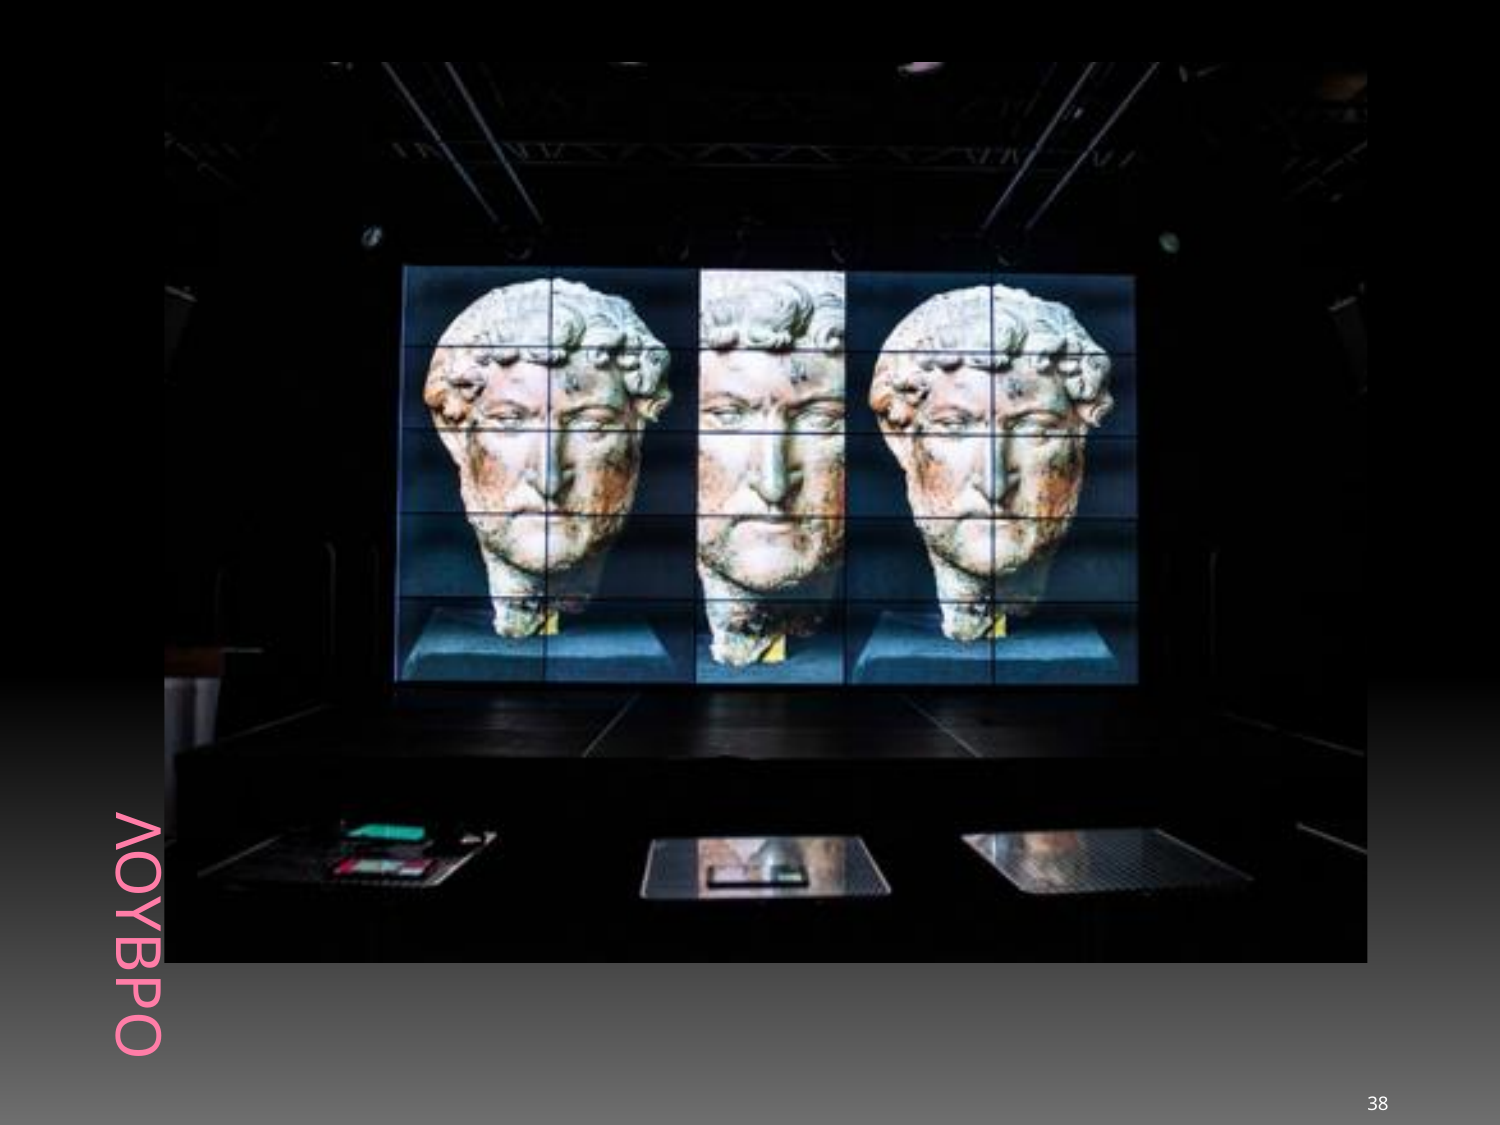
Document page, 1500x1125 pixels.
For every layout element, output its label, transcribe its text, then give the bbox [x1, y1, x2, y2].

title ΛΟΥΒΡΟ [36, 24, 186, 1075]
picture [164, 62, 1368, 963]
slide_number 38 [1347, 1075, 1408, 1125]
